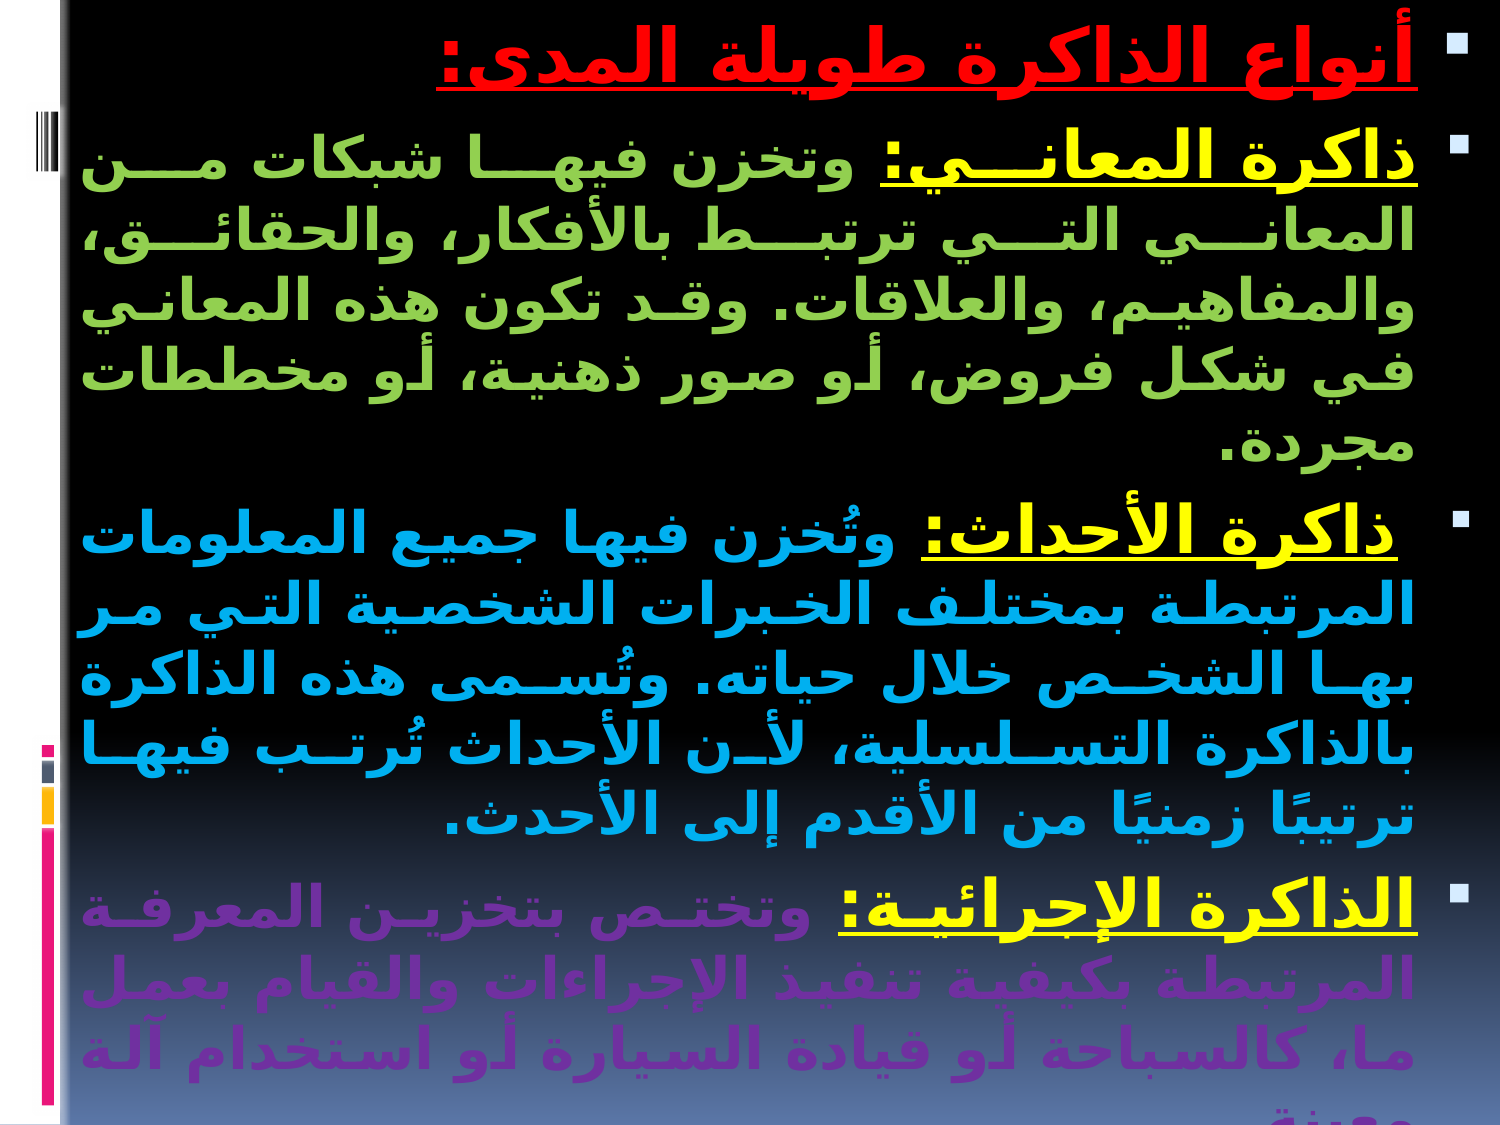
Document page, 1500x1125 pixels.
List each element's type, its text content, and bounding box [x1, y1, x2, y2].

list أنواع الذاكرة طويلة المدى: ذاكرة المعاني: وتخزن فيها شبكات من المعاني التي ترتبط بالأفكار، والحقائق، والمفاهيم، والعلاقات. وقد تكون هذه المعاني في شكل فروض، أو صور ذهنية، أو مخططات مجردة. ذاكرة الأحداث: وتُخزن فيها جميع المعلومات المرتبطة بمختلف الخبرات الشخصية التي مر بها الشخص خلال حياته. وتُسمى هذه الذاكرة بالذاكرة التسلسلية، لأن الأحداث تُرتب فيها ترتيبًا زمنيًا من الأقدم إلى الأحدث. الذاكرة الإجرائية: وتختص بتخزين المعرفة المرتبطة بكيفية تنفيذ الإجراءات والقيام بعمل ما، كالسباحة أو قيادة السيارة أو استخدام آلة معينة . [64, 0, 1500, 1125]
